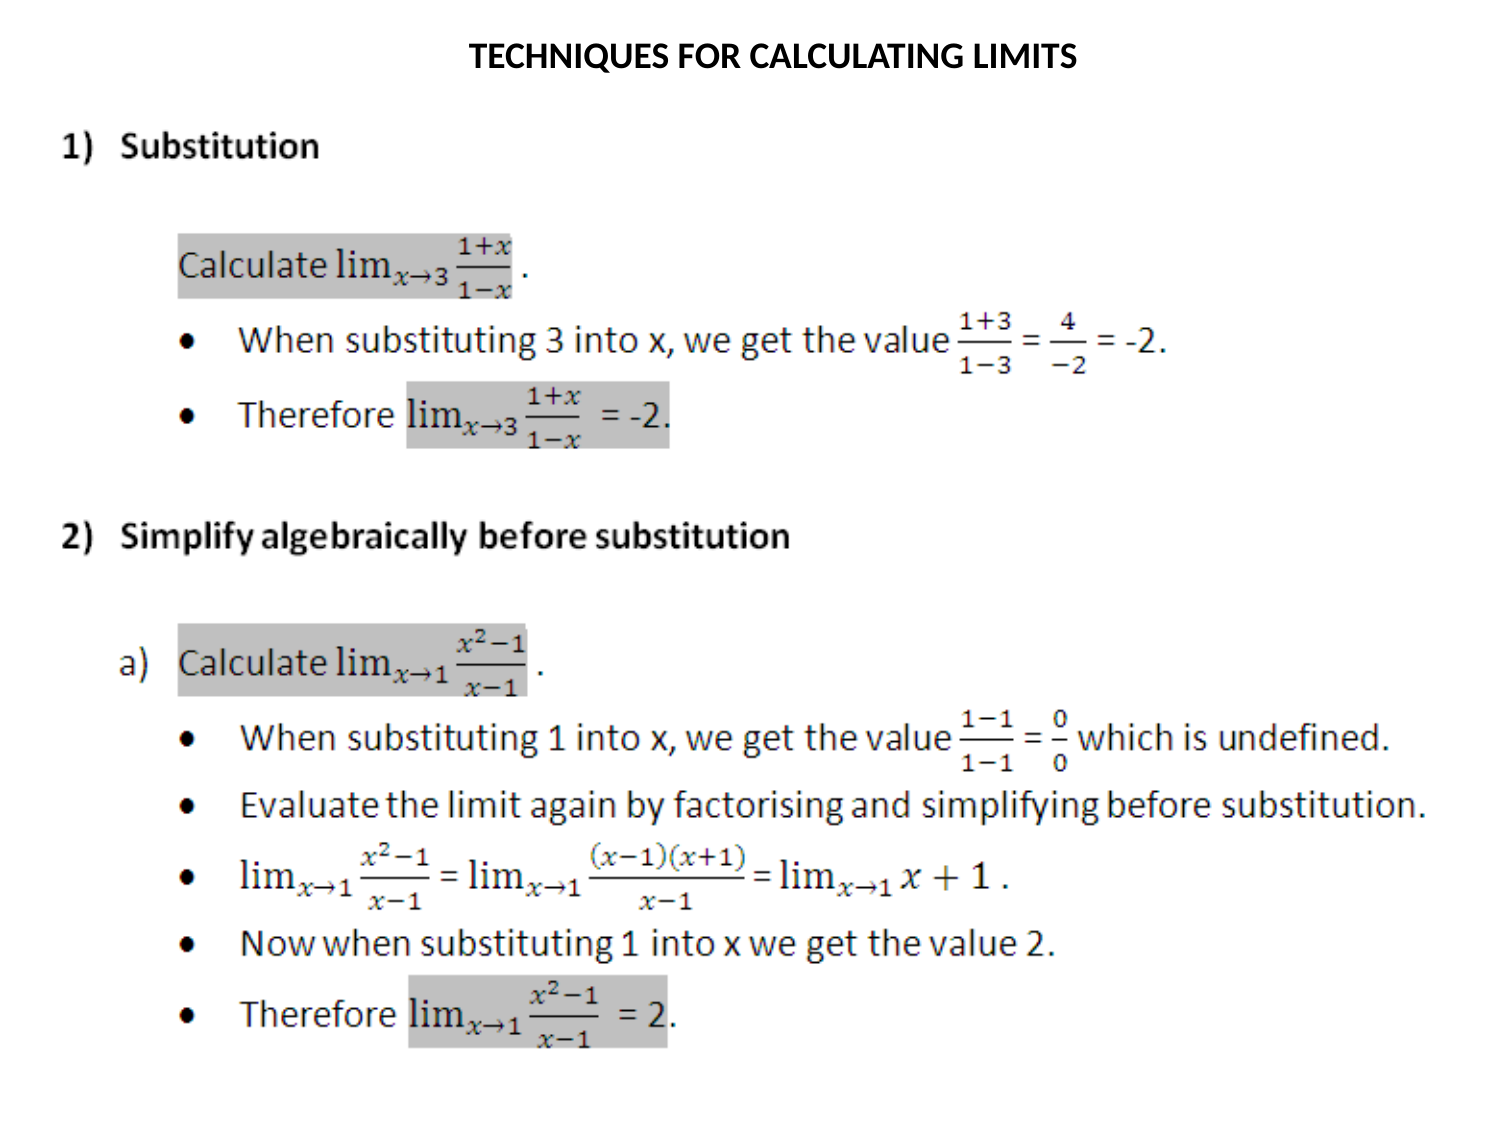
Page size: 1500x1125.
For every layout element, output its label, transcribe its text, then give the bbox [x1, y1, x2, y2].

picture [46, 116, 1430, 1054]
text_box TECHNIQUES FOR CALCULATING LIMITS [81, 23, 1465, 84]
